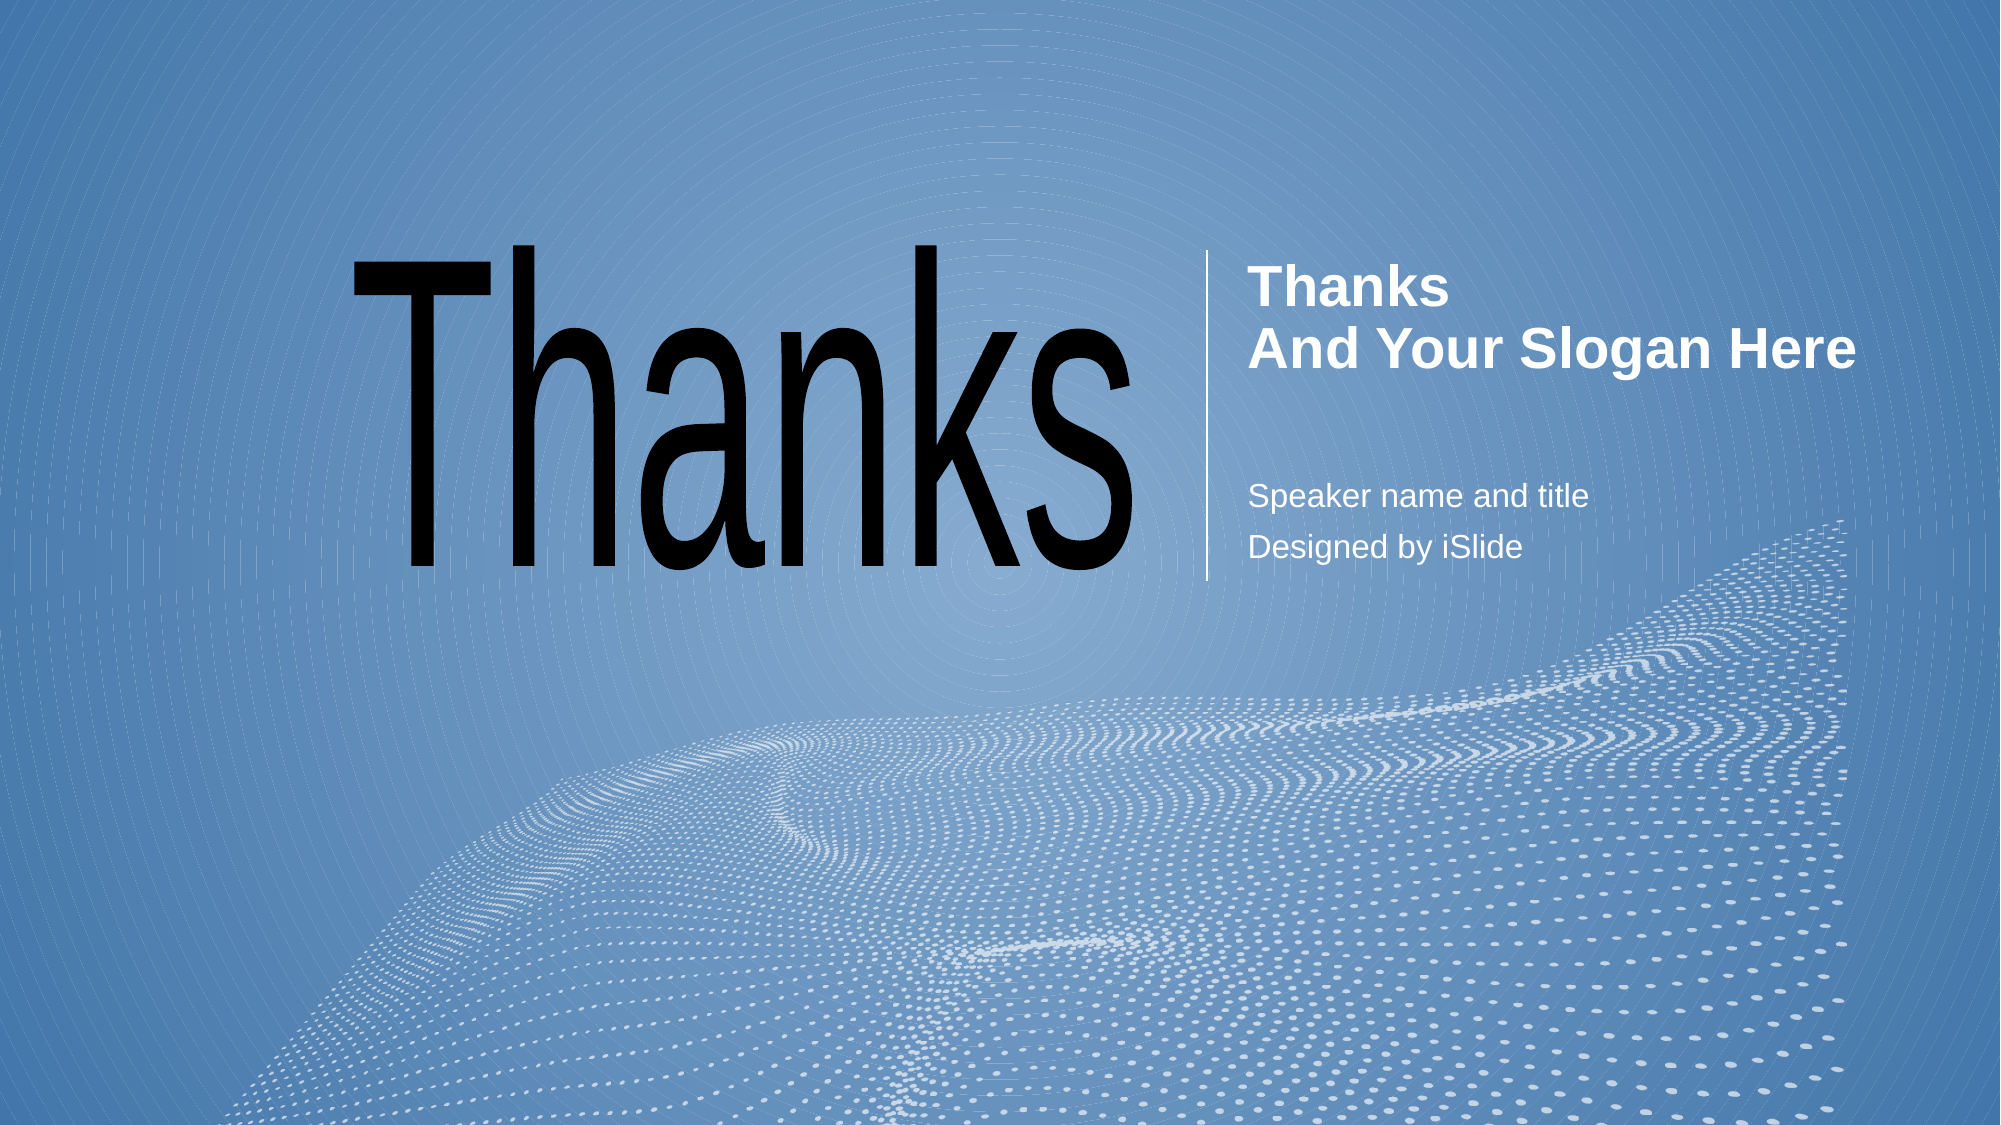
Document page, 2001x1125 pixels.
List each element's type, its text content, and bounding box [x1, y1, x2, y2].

title Thanks And Your Slogan Here [1232, 248, 1907, 390]
list Speaker name and title [1232, 471, 1907, 522]
list Designed by iSlide [1232, 522, 1907, 574]
